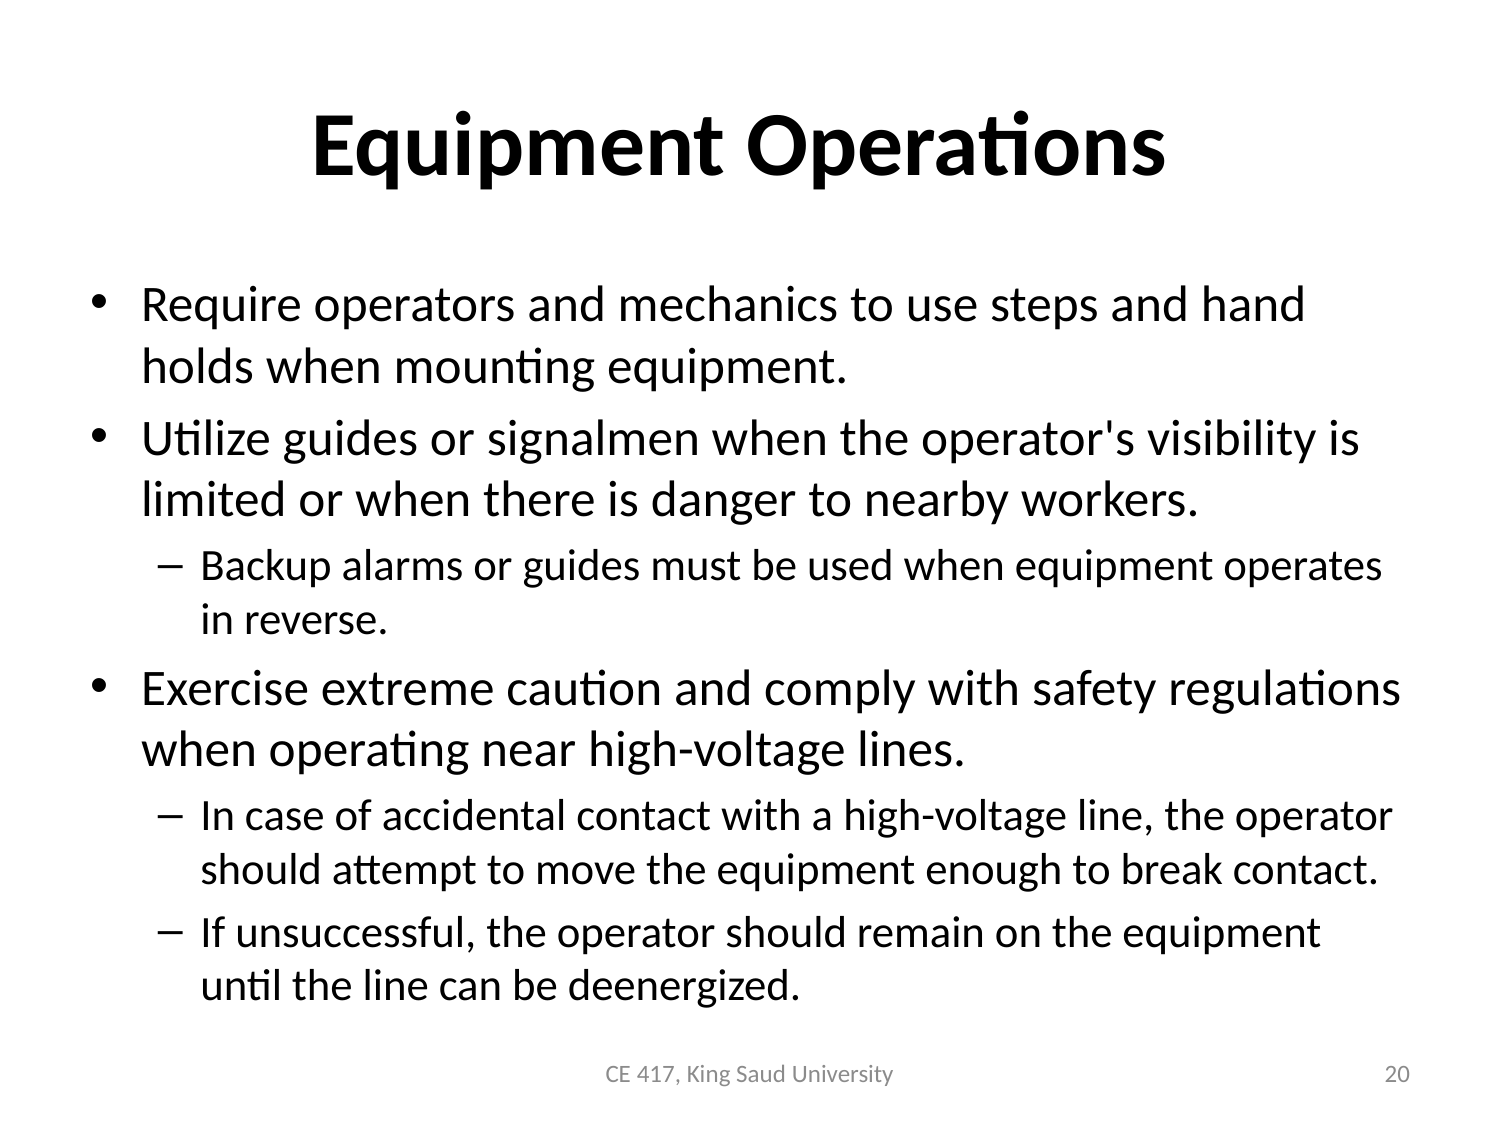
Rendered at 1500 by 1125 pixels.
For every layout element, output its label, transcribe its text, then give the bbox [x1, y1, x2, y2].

list Require operators and mechanics to use steps and hand holds when mounting equipment. Utilize guides or signalmen when the operator's visibility is limited or when there is danger to nearby workers. Backup alarms or guides must be used when equipment operates in reverse. Exercise extreme caution and comply with safety regulations when operating near high-voltage lines. In case of accidental contact with a high-voltage line, the operator should attempt to move the equipment enough to break contact. If unsuccessful, the operator should remain on the equipment until the line can be deenergized. [75, 262, 1425, 1075]
footer CE 417, King Saud University [512, 1042, 988, 1103]
slide_number 20 [1074, 1042, 1425, 1103]
title Equipment Operations [75, 45, 1425, 233]
